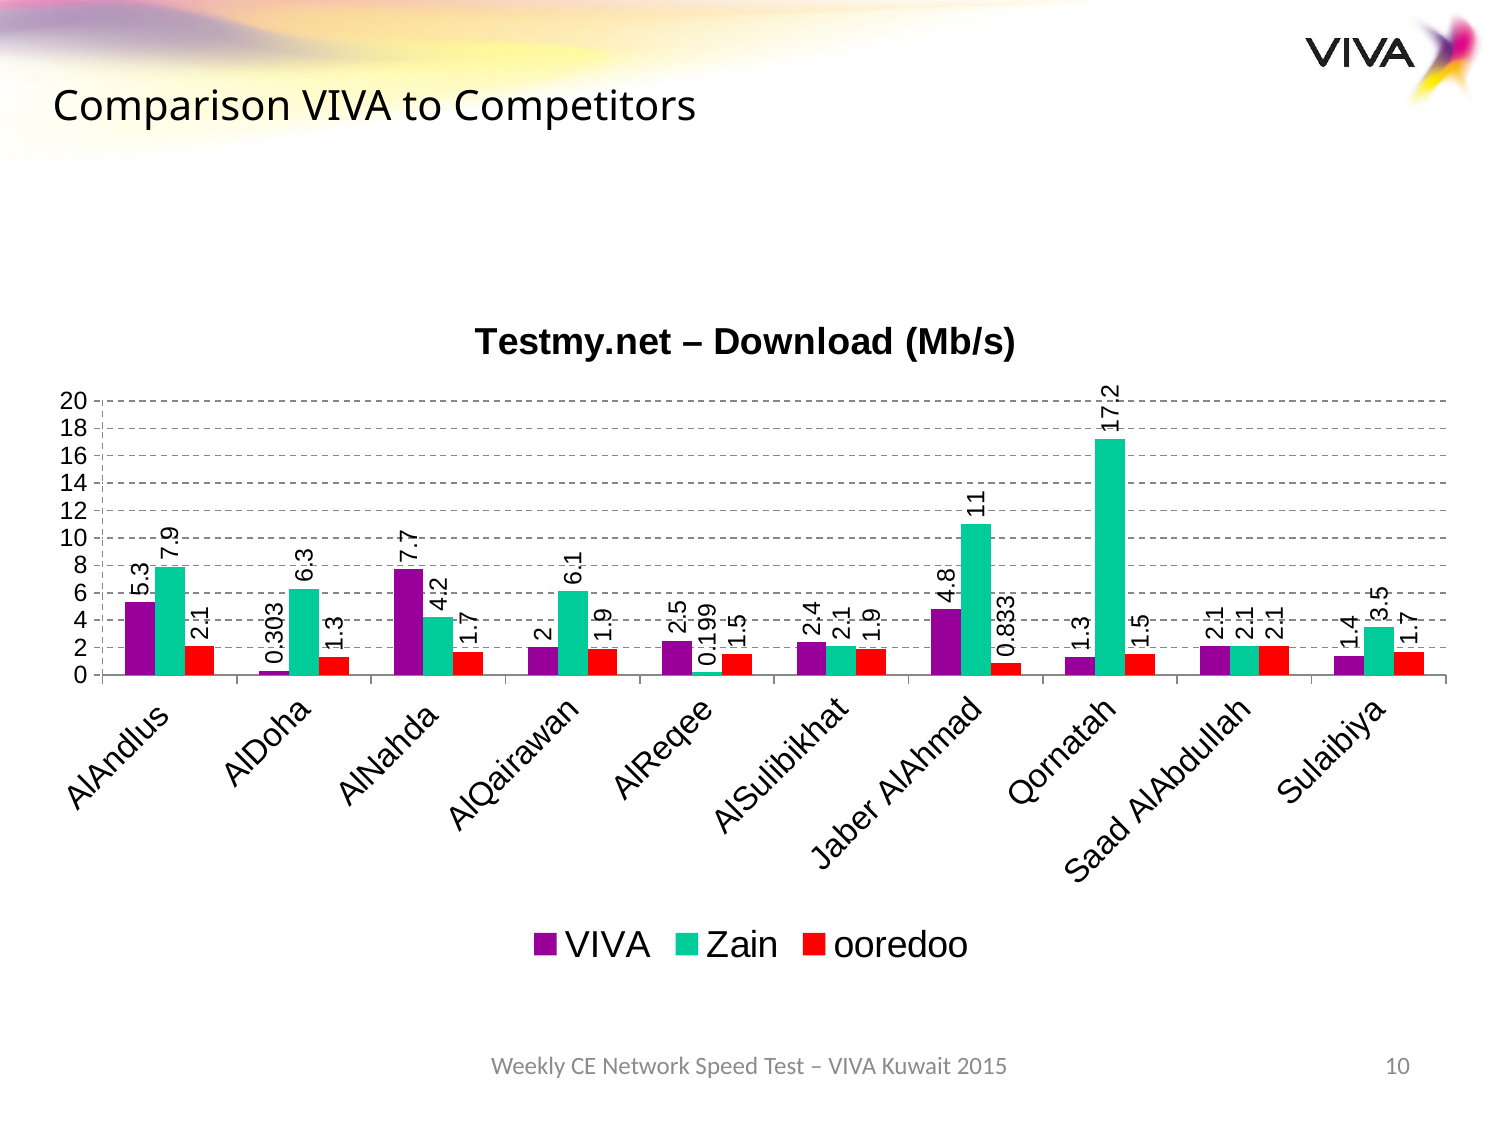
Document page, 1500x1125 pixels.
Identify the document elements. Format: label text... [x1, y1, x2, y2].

picture [1300, 12, 1485, 105]
text_box Comparison VIVA to Competitors [37, 24, 1278, 184]
text_box 10 [1074, 1042, 1425, 1103]
picture [0, 0, 1089, 160]
chart [27, 287, 1476, 974]
text_box Weekly CE Network Speed Test – VIVA Kuwait 2015 [205, 1042, 1074, 1103]
